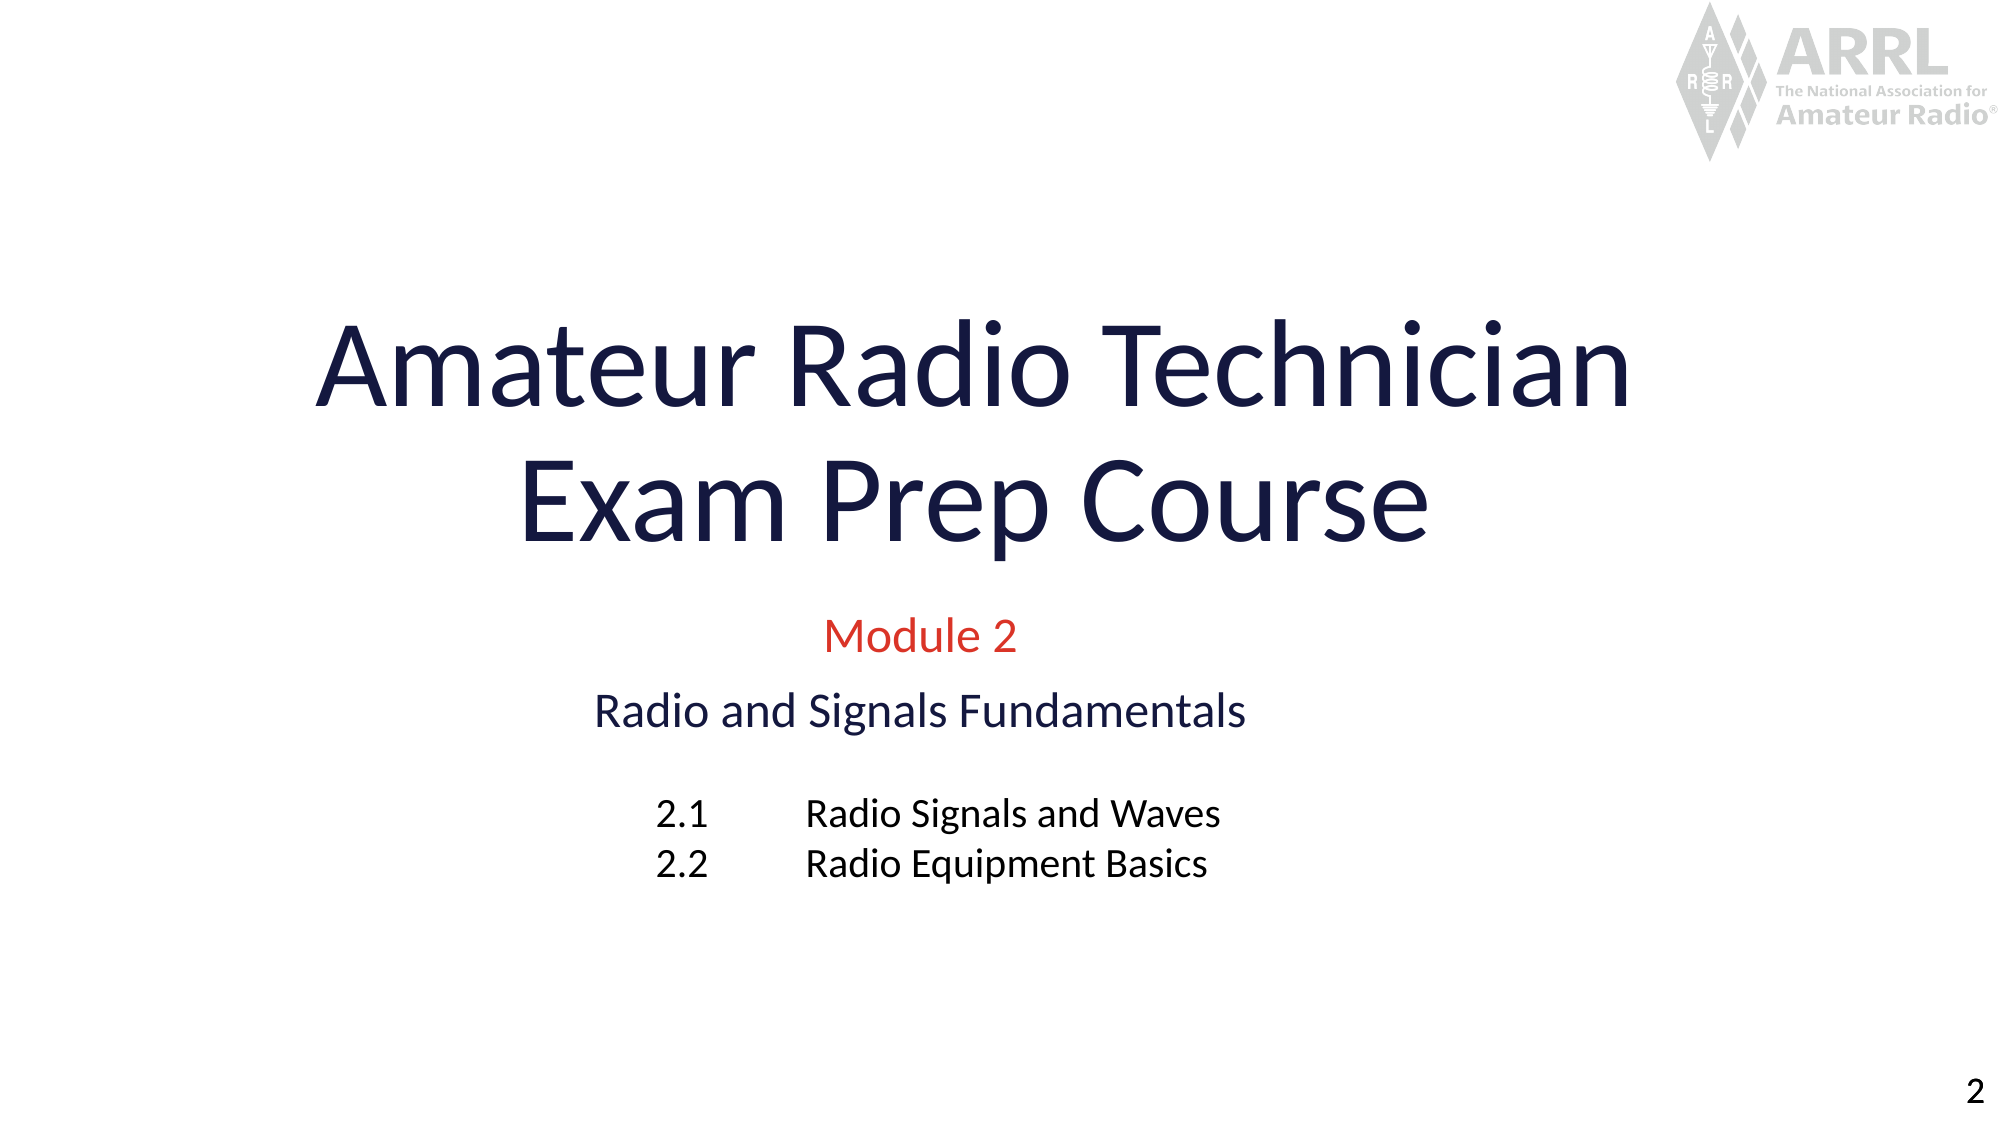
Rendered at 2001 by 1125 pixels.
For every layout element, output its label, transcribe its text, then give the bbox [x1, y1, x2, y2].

title Amateur Radio Technician Exam Prep Course [225, 184, 1725, 576]
picture [1674, 0, 2000, 164]
subtitle Module 2 Radio and Signals Fundamentals [170, 602, 1671, 764]
text_box 2.1 Radio Signals and Waves 2.2 Radio Equipment Basics [640, 778, 1671, 894]
